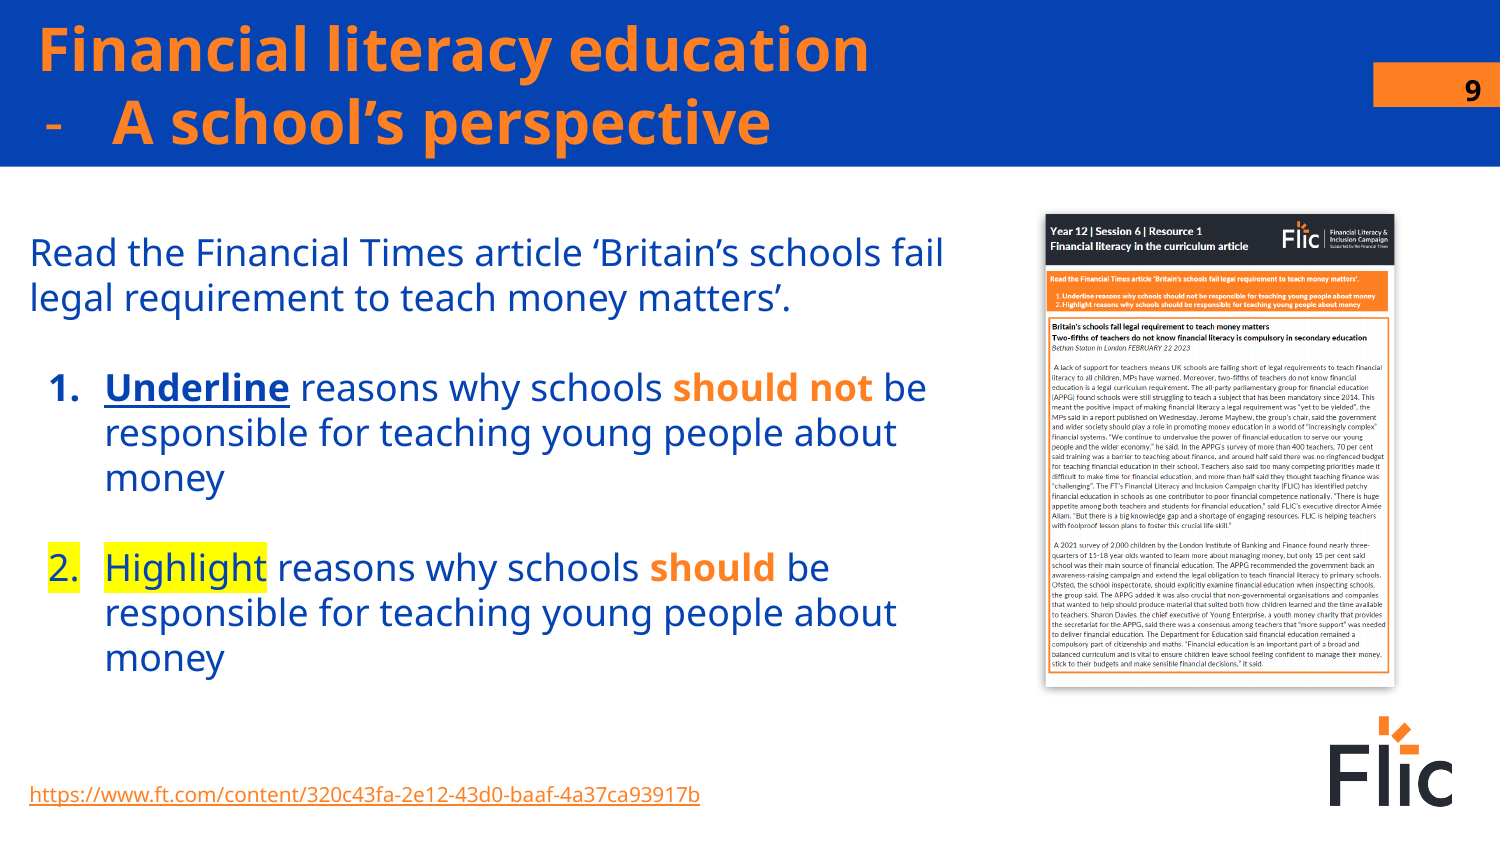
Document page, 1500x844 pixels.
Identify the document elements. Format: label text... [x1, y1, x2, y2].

picture [1045, 214, 1395, 687]
text_box Read the Financial Times article ‘Britain’s schools fail legal requirement to teach money matters’. Underline reasons why schools should not be responsible for teaching young people about money Highlight reasons why schools should be responsible for teaching young people about money [14, 214, 973, 740]
text_box Financial literacy education A school’s perspective [22, 41, 1351, 127]
picture [1330, 716, 1452, 807]
text_box https://www.ft.com/content/320c43fa-2e12-43d0-baaf-4a37ca93917b [14, 767, 999, 824]
text_box 9 [1449, 57, 1500, 95]
